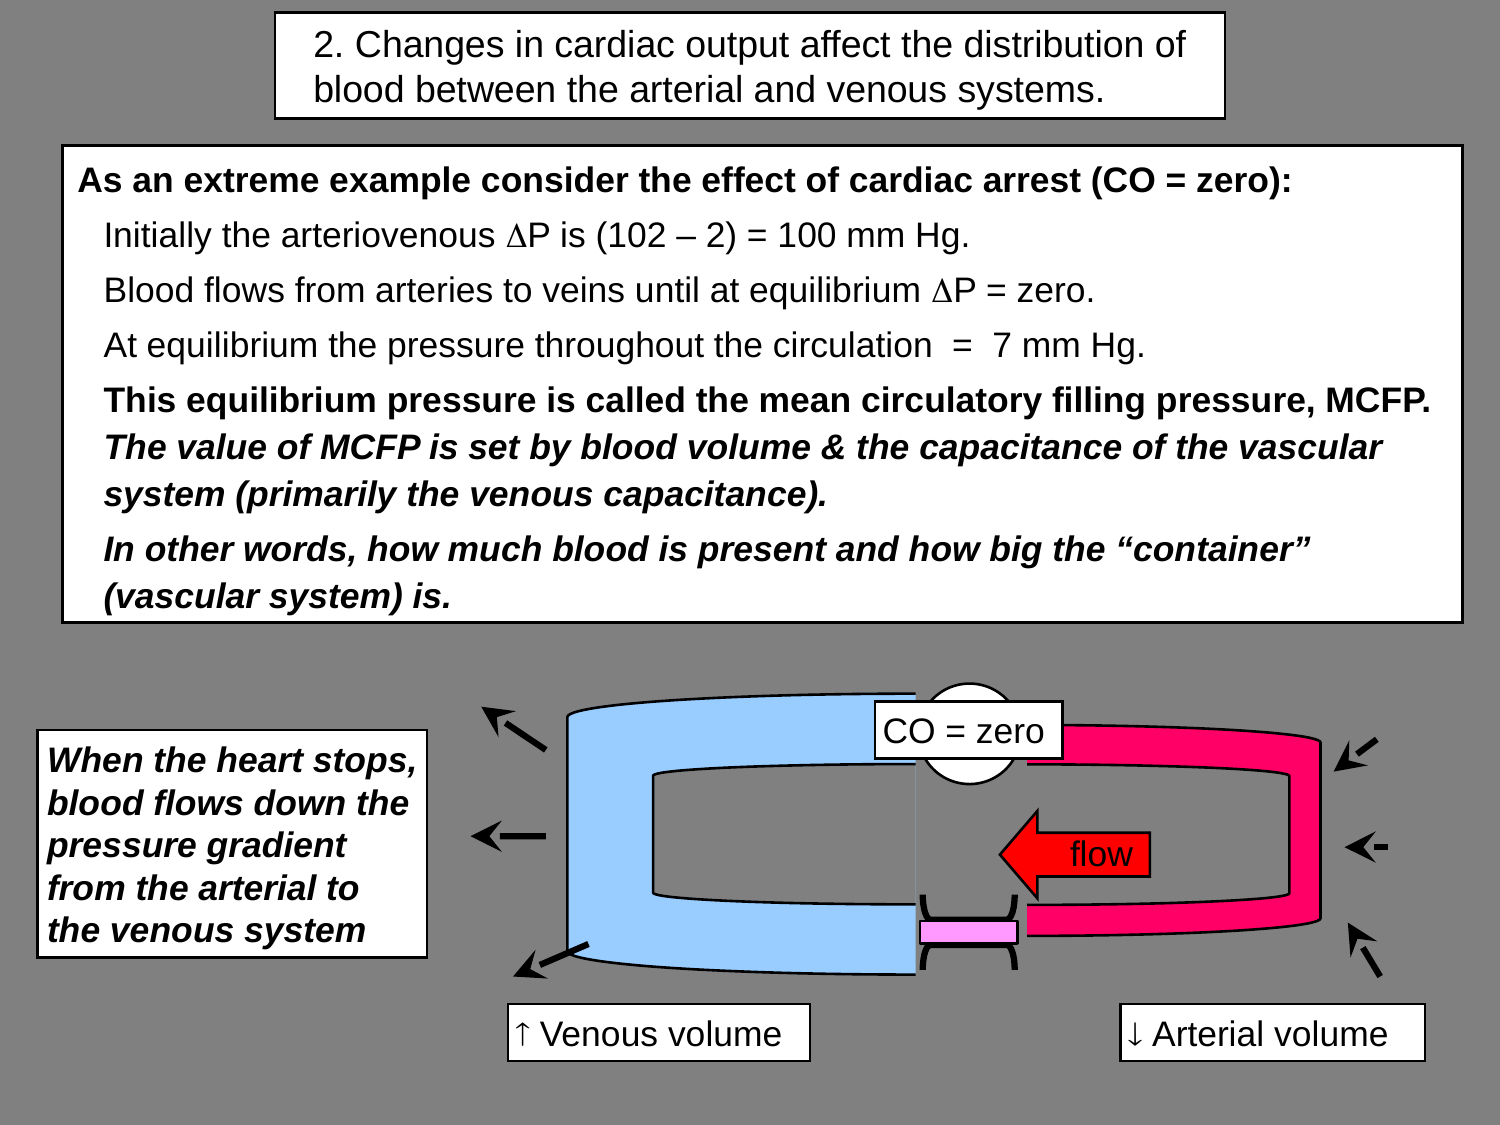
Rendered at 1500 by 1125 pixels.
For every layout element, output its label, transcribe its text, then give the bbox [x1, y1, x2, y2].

text_box As an extreme example consider the effect of cardiac arrest (CO = zero): Initially the arteriovenous DP is (102 – 2) = 100 mm Hg. Blood flows from arteries to veins until at equilibrium DP = zero. At equilibrium the pressure throughout the circulation = 7 mm Hg. This equilibrium pressure is called the mean circulatory filling pressure, MCFP. The value of MCFP is set by blood volume & the capacitance of the vascular system (primarily the venous capacitance). In other words, how much blood is present and how big the “container” (vascular system) is. [62, 145, 1463, 623]
title 2. Changes in cardiac output affect the distribution of blood between the arterial and venous systems. [274, 11, 1226, 120]
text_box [470, 683, 1426, 1063]
text_box When the heart stops, blood flows down the pressure gradient from the arterial to the venous system [37, 730, 428, 958]
